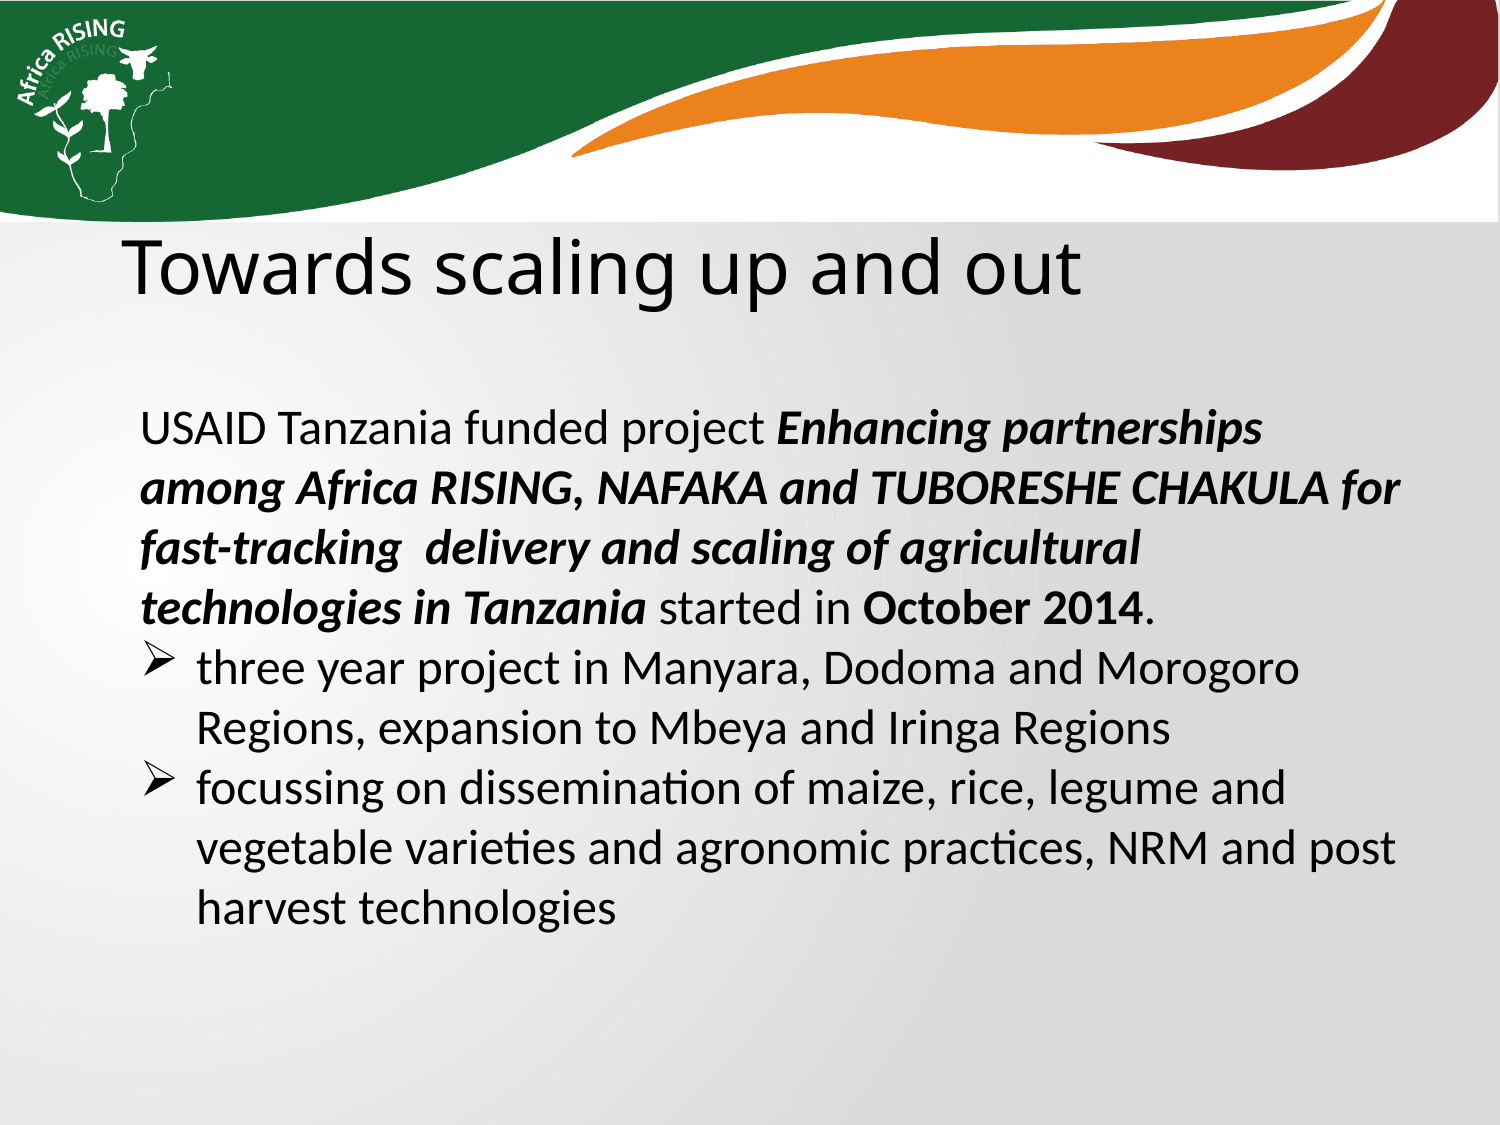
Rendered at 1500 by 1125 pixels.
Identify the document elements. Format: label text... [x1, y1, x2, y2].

text_box USAID Tanzania funded project Enhancing partnerships among Africa RISING, NAFAKA and TUBORESHE CHAKULA for fast-tracking delivery and scaling of agricultural technologies in Tanzania started in October 2014. three year project in Manyara, Dodoma and Morogoro Regions, expansion to Mbeya and Iringa Regions focussing on dissemination of maize, rice, legume and vegetable varieties and agronomic practices, NRM and post harvest technologies [125, 387, 1425, 943]
picture [0, 0, 1499, 222]
list Towards scaling up and out [87, 212, 1363, 350]
